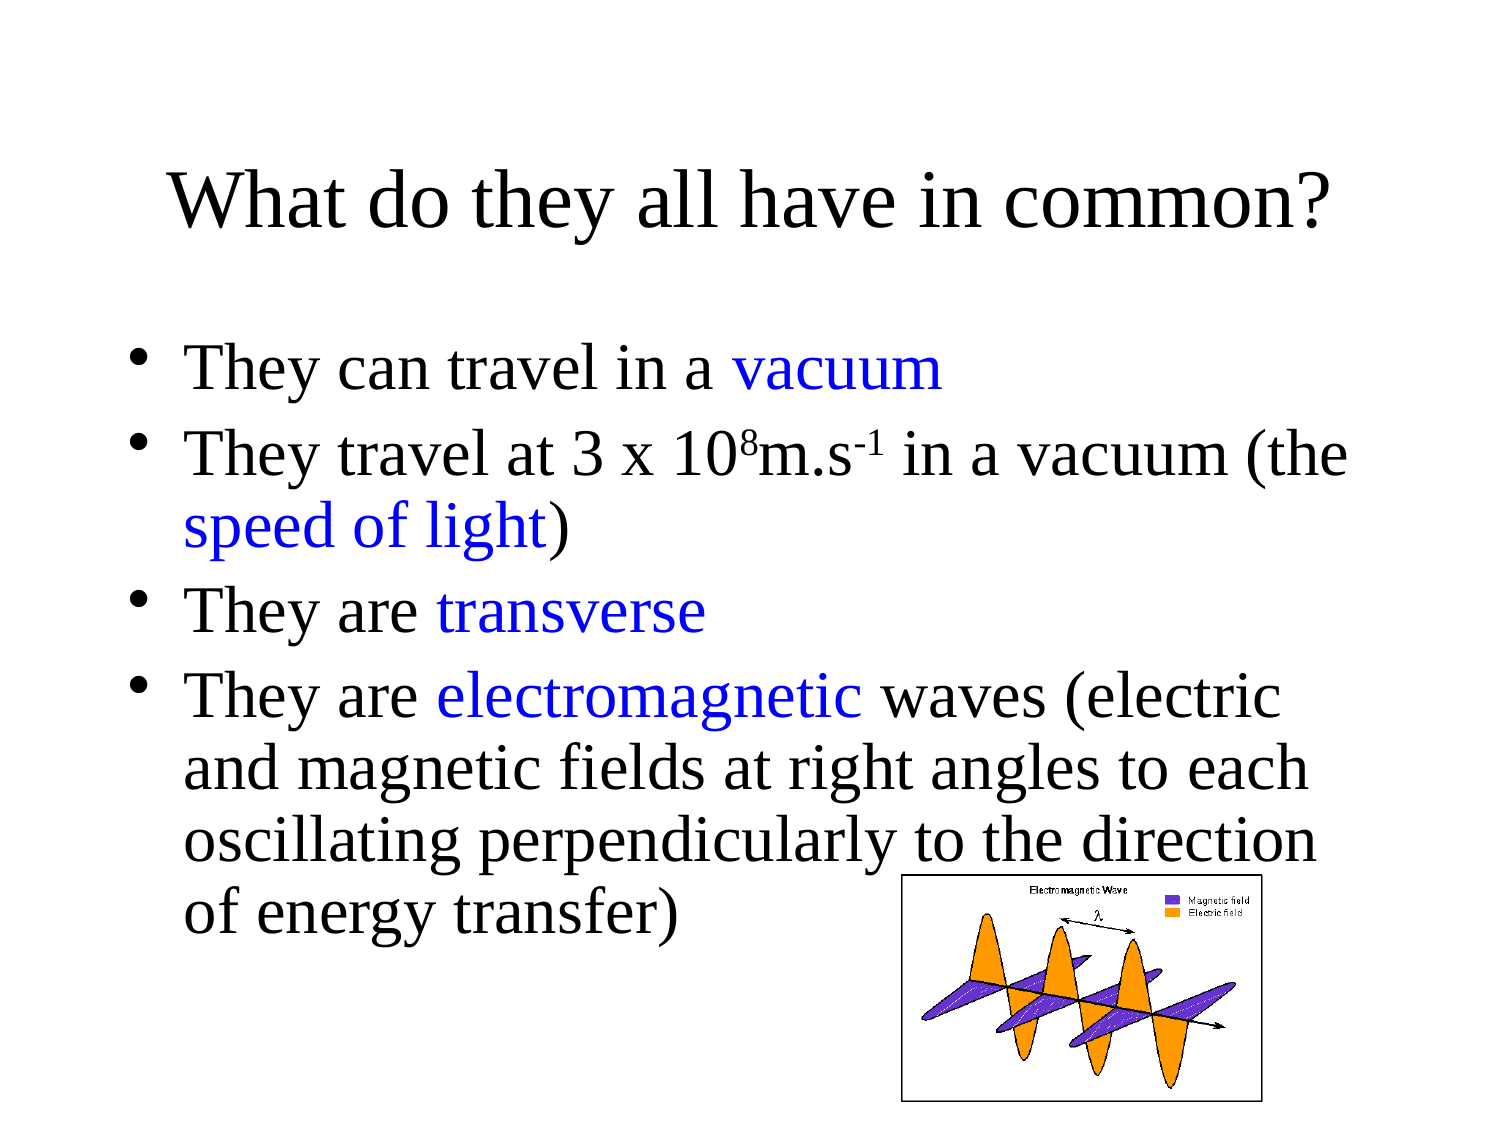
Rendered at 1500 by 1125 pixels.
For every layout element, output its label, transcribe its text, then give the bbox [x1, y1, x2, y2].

list They can travel in a vacuum They travel at 3 x 108m.s-1 in a vacuum (the speed of light) They are transverse They are electromagnetic waves (electric and magnetic fields at right angles to each oscillating perpendicularly to the direction of energy transfer) [112, 324, 1388, 1001]
title What do they all have in common? [112, 99, 1388, 288]
picture [899, 874, 1263, 1103]
